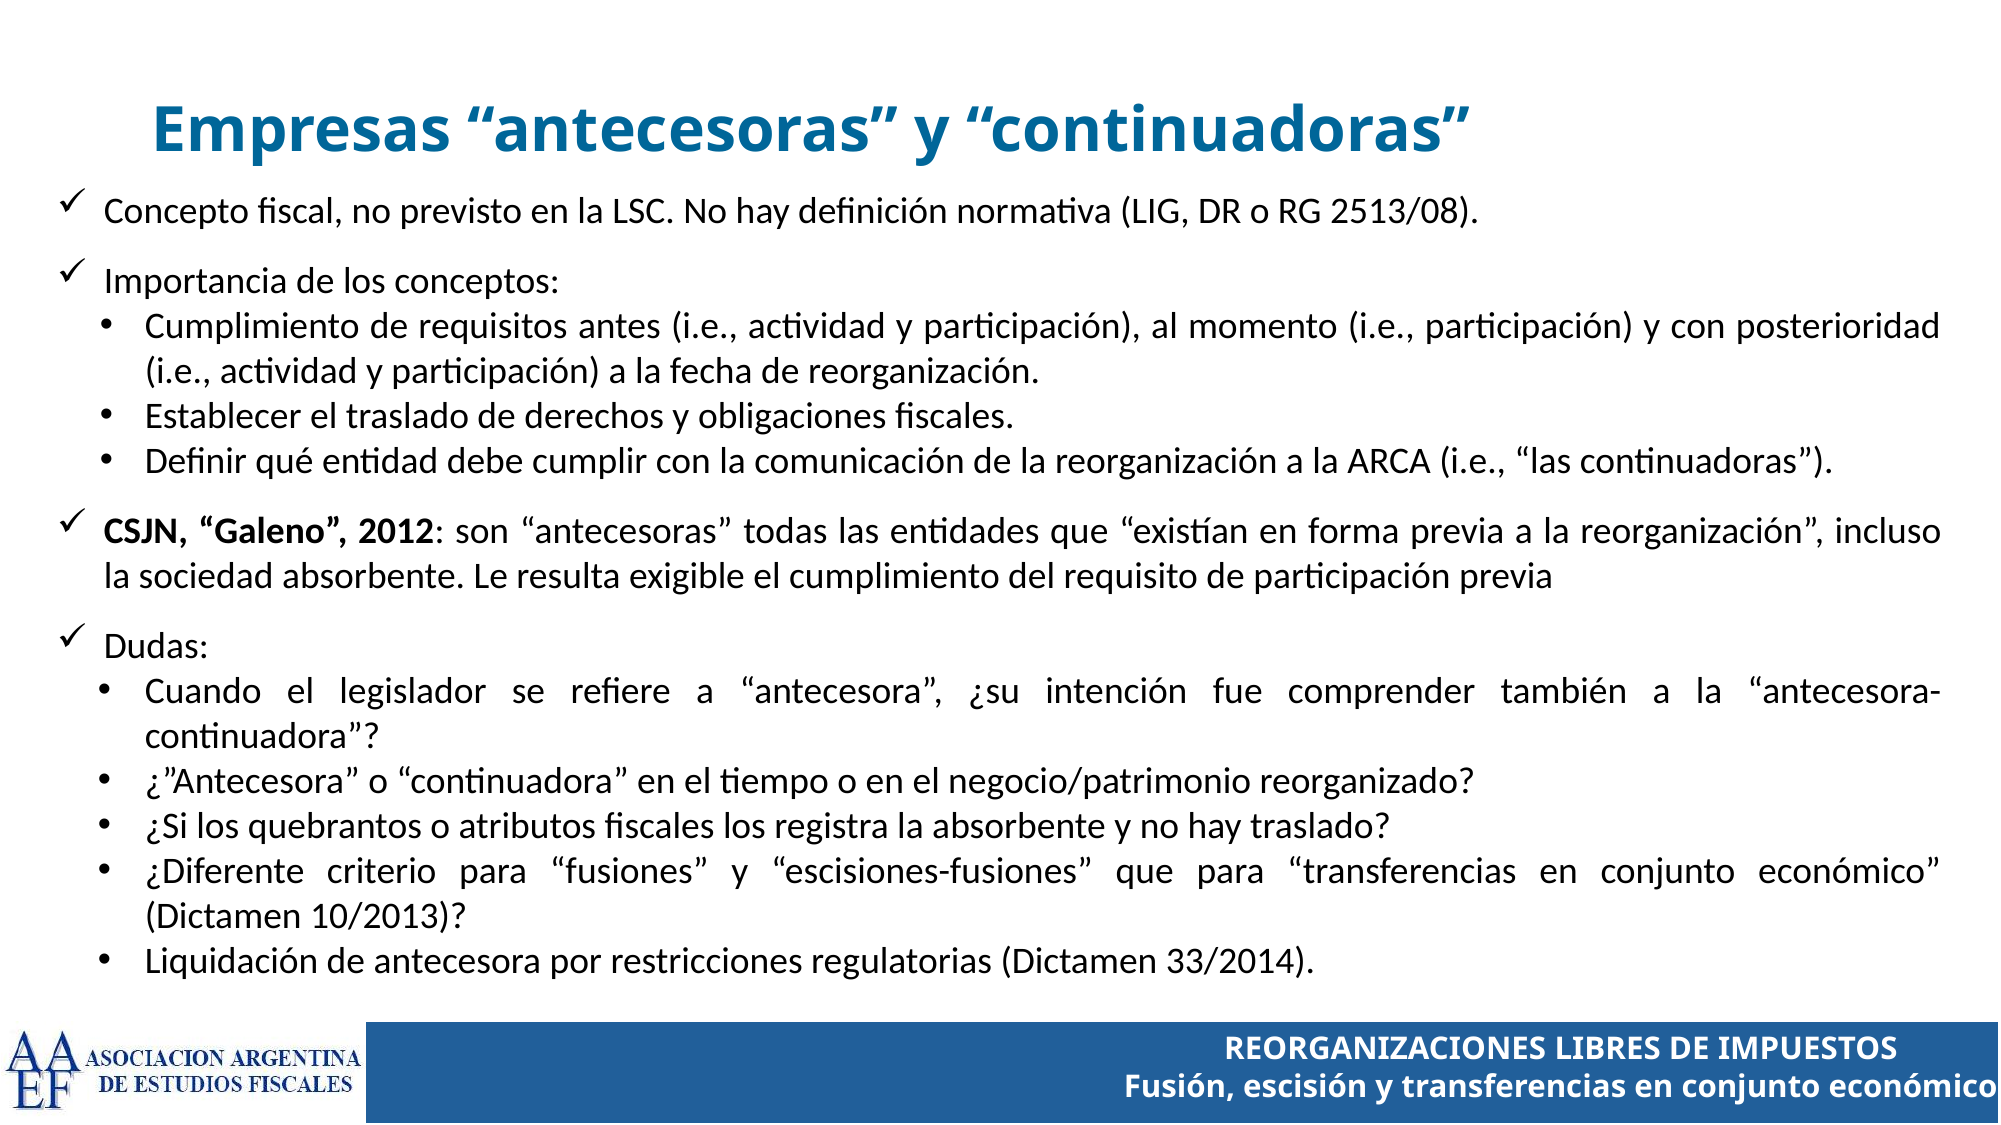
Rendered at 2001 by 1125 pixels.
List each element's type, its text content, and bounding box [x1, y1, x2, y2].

picture [1, 1020, 367, 1124]
title Empresas “antecesoras” y “continuadoras” [136, 12, 1890, 173]
subtitle Concepto fiscal, no previsto en la LSC. No hay definición normativa (LIG, DR o RG 2513/08). Importancia de los conceptos: Cumplimiento de requisitos antes (i.e., actividad y participación), al momento (i.e., participación) y con posterioridad (i.e., actividad y participación) a la fecha de reorganización. Establecer el traslado de derechos y obligaciones fiscales. Definir qué entidad debe cumplir con la comunicación de la reorganización a la ARCA (i.e., “las continuadoras”). CSJN, “Galeno”, 2012: son “antecesoras” todas las entidades que “existían en forma previa a la reorganización”, incluso la sociedad absorbente. Le resulta exigible el cumplimiento del requisito de participación previa Dudas: Cuando el legislador se refiere a “antecesora”, ¿su intención fue comprender también a la “antecesora-continuadora”? ¿”Antecesora” o “continuadora” en el tiempo o en el negocio/patrimonio reorganizado? ¿Si los quebrantos o atributos fiscales los registra la absorbente y no hay traslado? ¿Diferente criterio para “fusiones” y “escisiones-fusiones” que para “transferencias en conjunto económico” (Dictamen 10/2013)? Liquidación de antecesora por restricciones regulatorias (Dictamen 33/2014). [41, 178, 1959, 1034]
text_box [0, 1018, 2000, 1125]
text_box REORGANIZACIONES LIBRES DE IMPUESTOS Fusión, escisión y transferencias en conjunto económico [1067, 1021, 2000, 1112]
